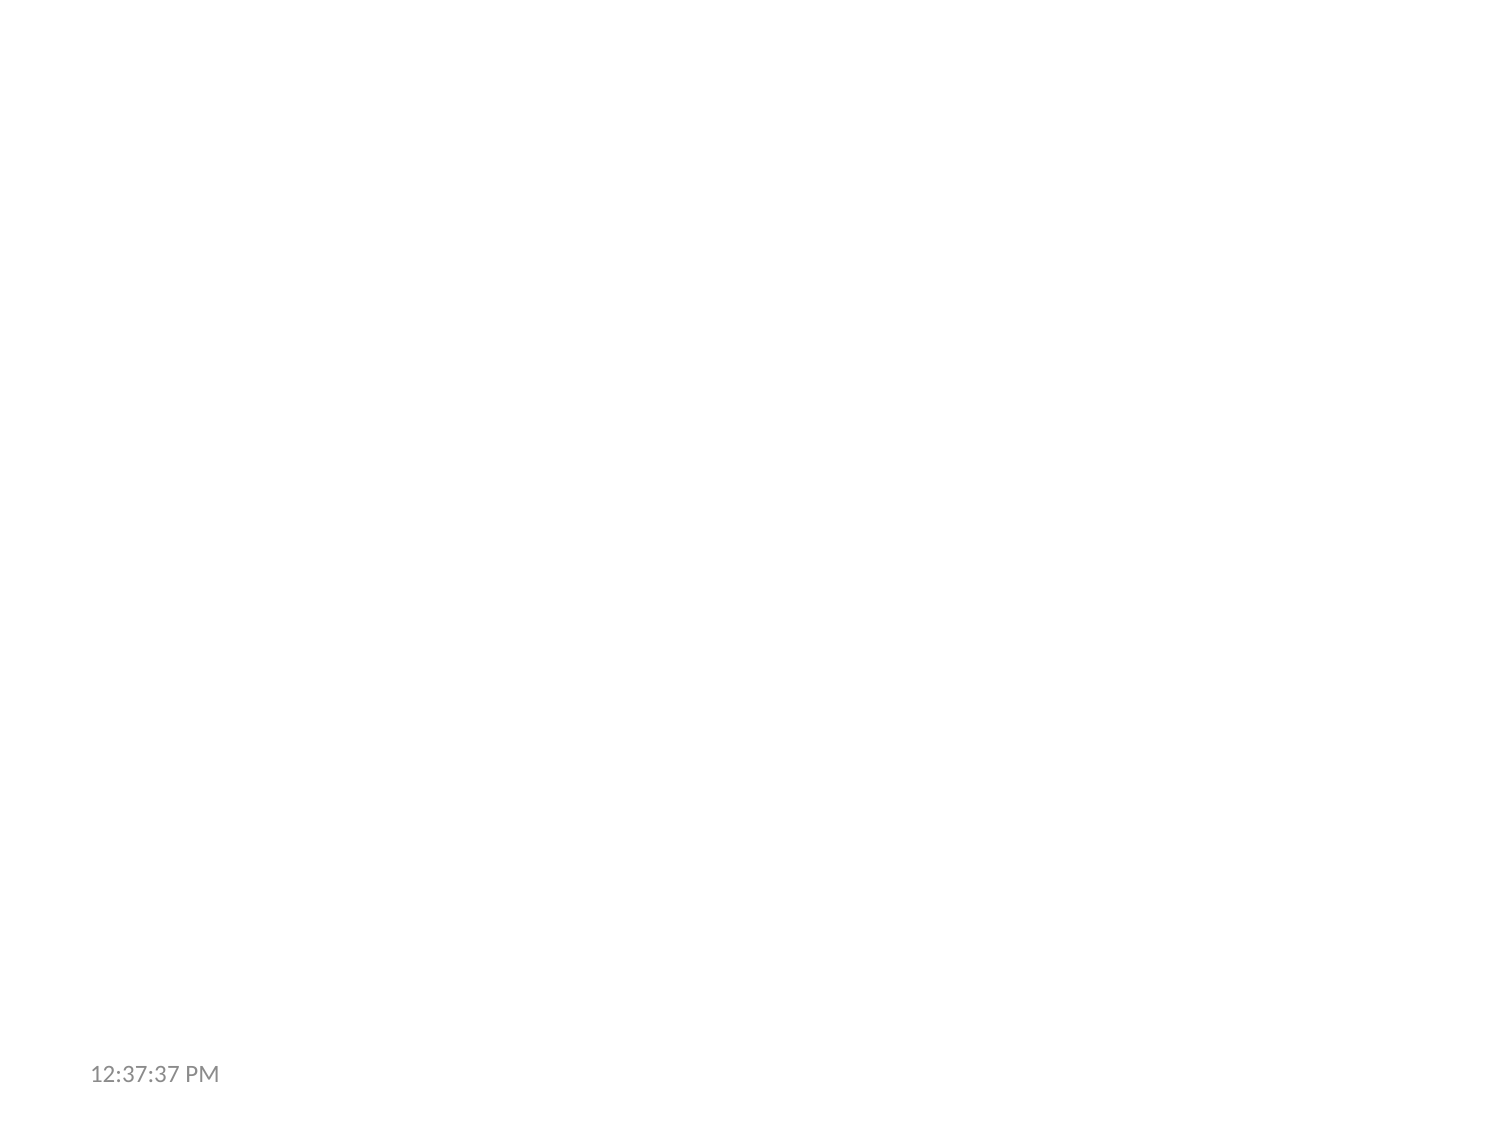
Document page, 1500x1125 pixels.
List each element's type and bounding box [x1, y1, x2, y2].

slide_number [75, 1042, 425, 1103]
